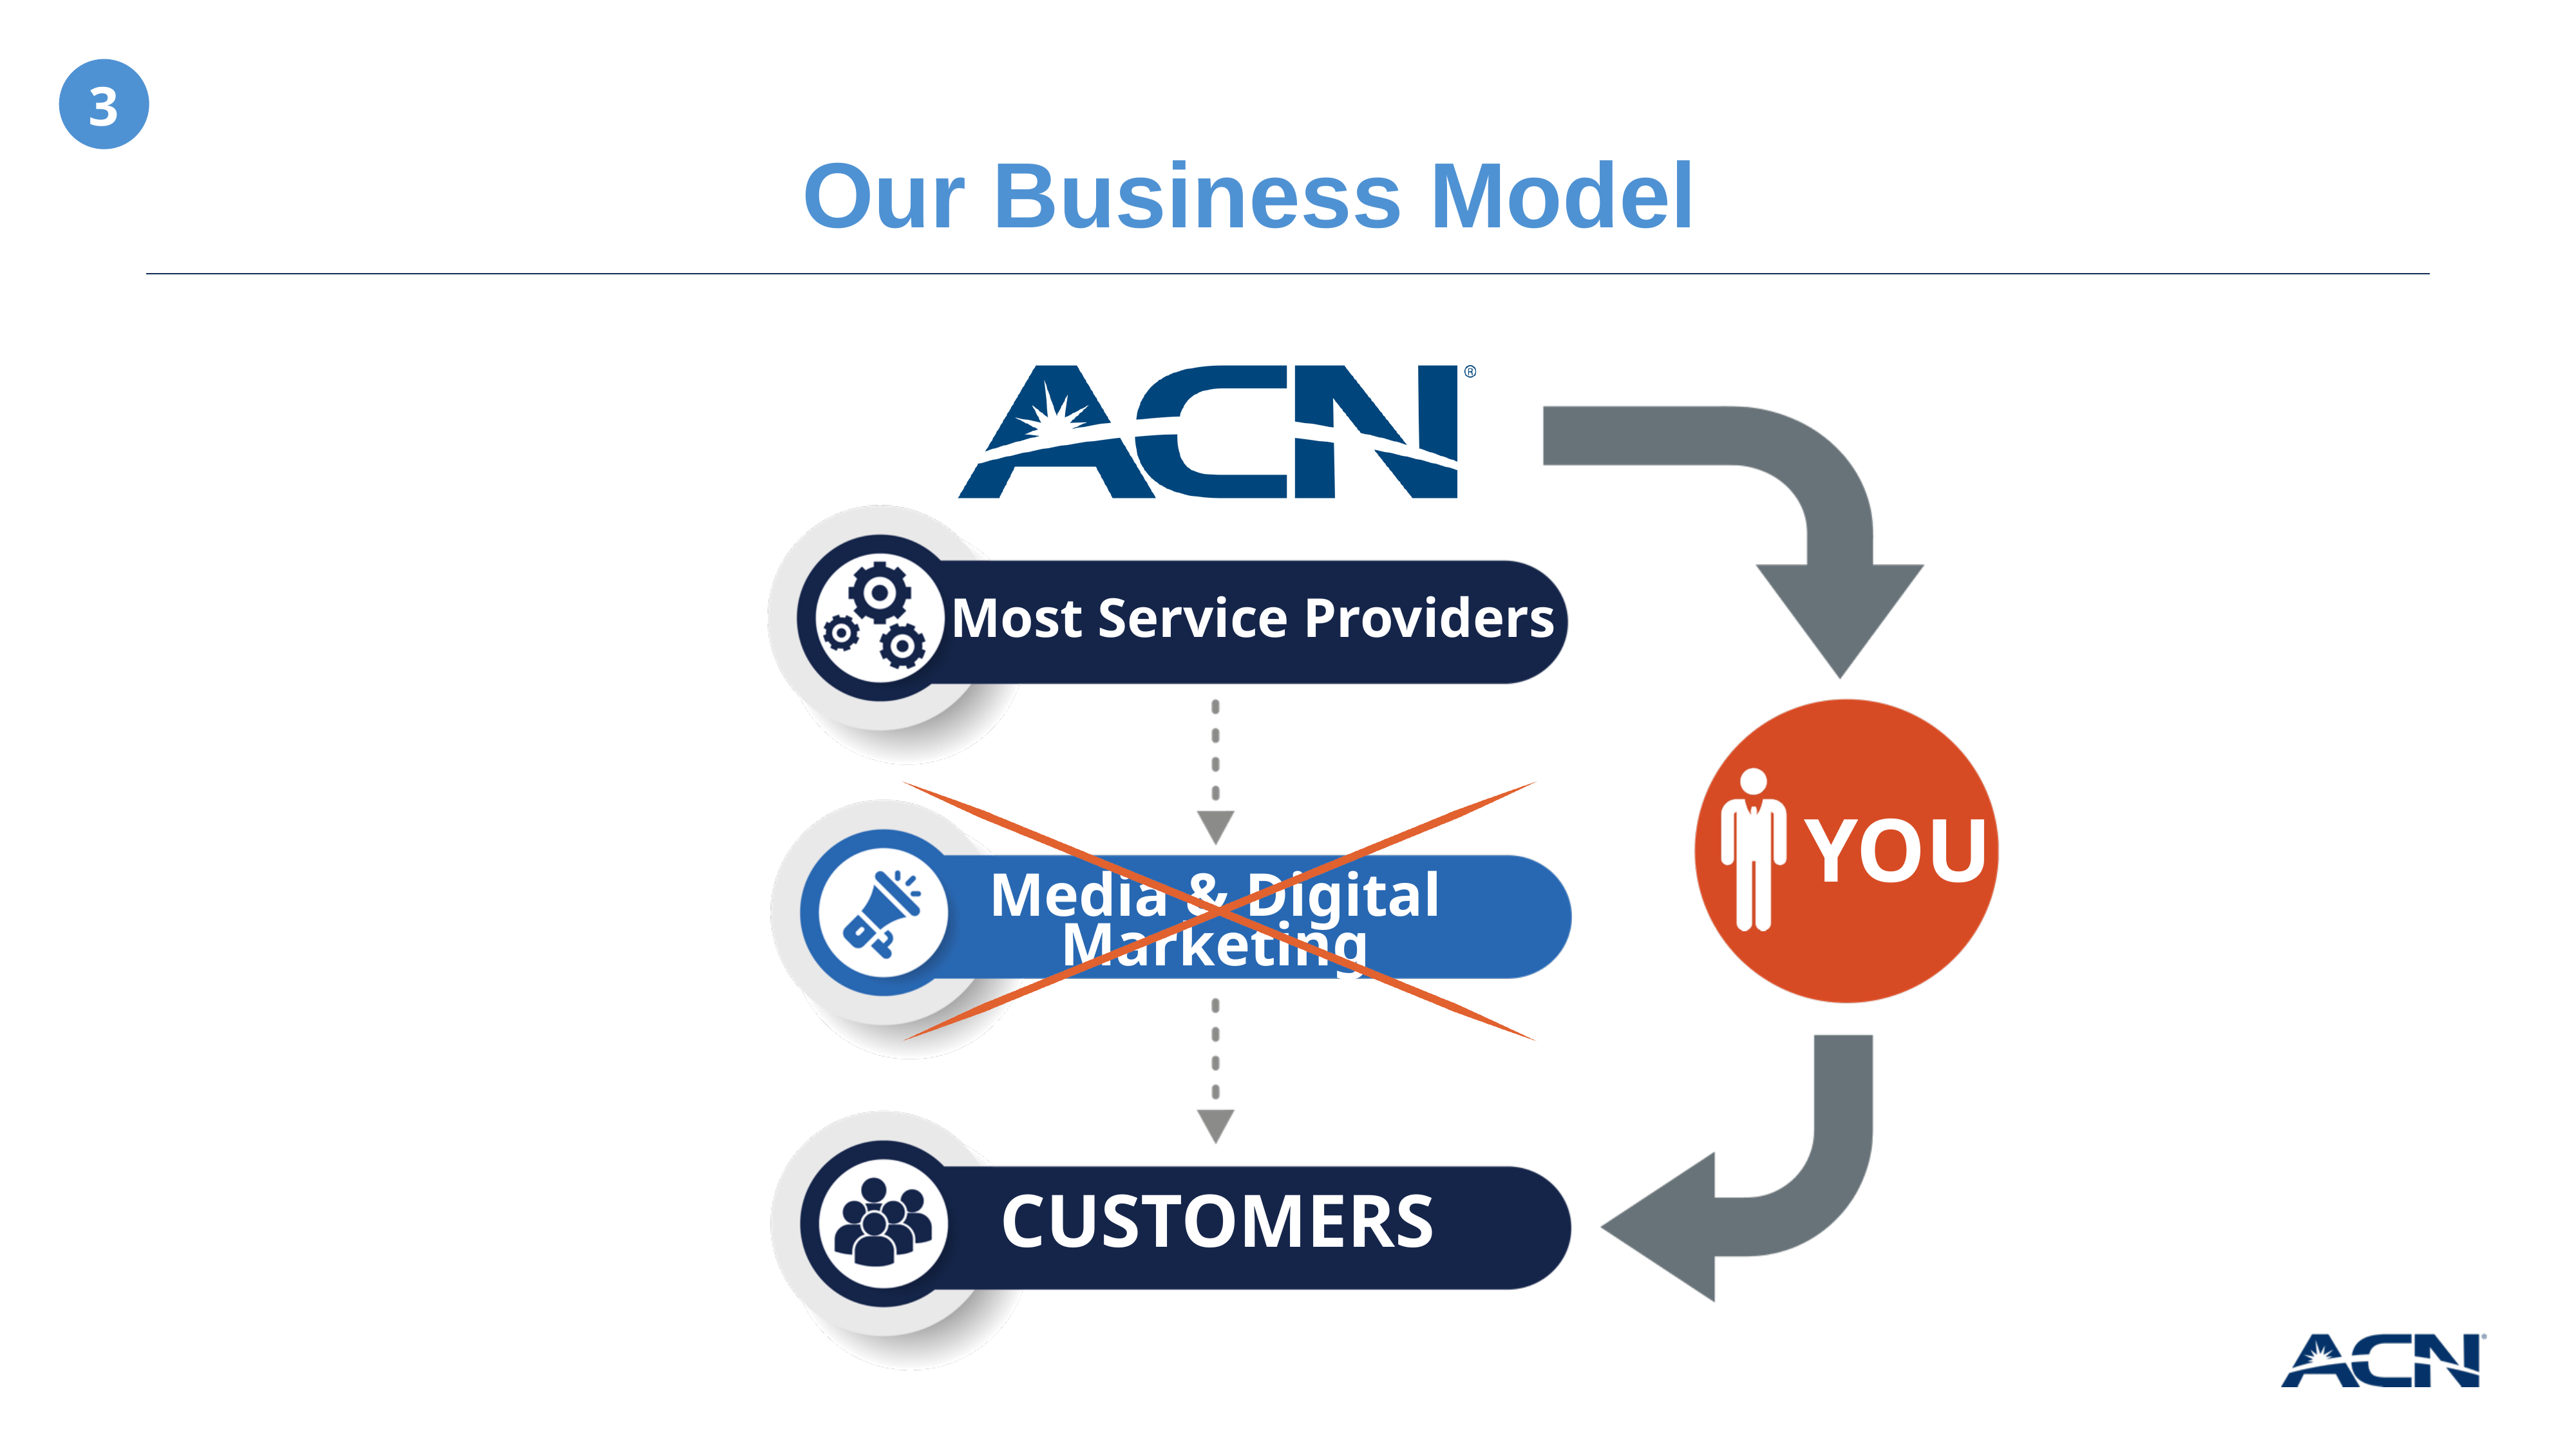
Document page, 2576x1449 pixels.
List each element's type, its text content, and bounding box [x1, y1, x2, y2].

text_box [83, 144, 125, 149]
text_box 3 [81, 64, 128, 144]
text_box [84, 59, 124, 64]
picture [2281, 1331, 2496, 1387]
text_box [734, 365, 1598, 1379]
text_box [128, 65, 149, 143]
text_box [896, 398, 2004, 1310]
text_box Our Business Model [794, 149, 1731, 253]
text_box [59, 65, 81, 143]
